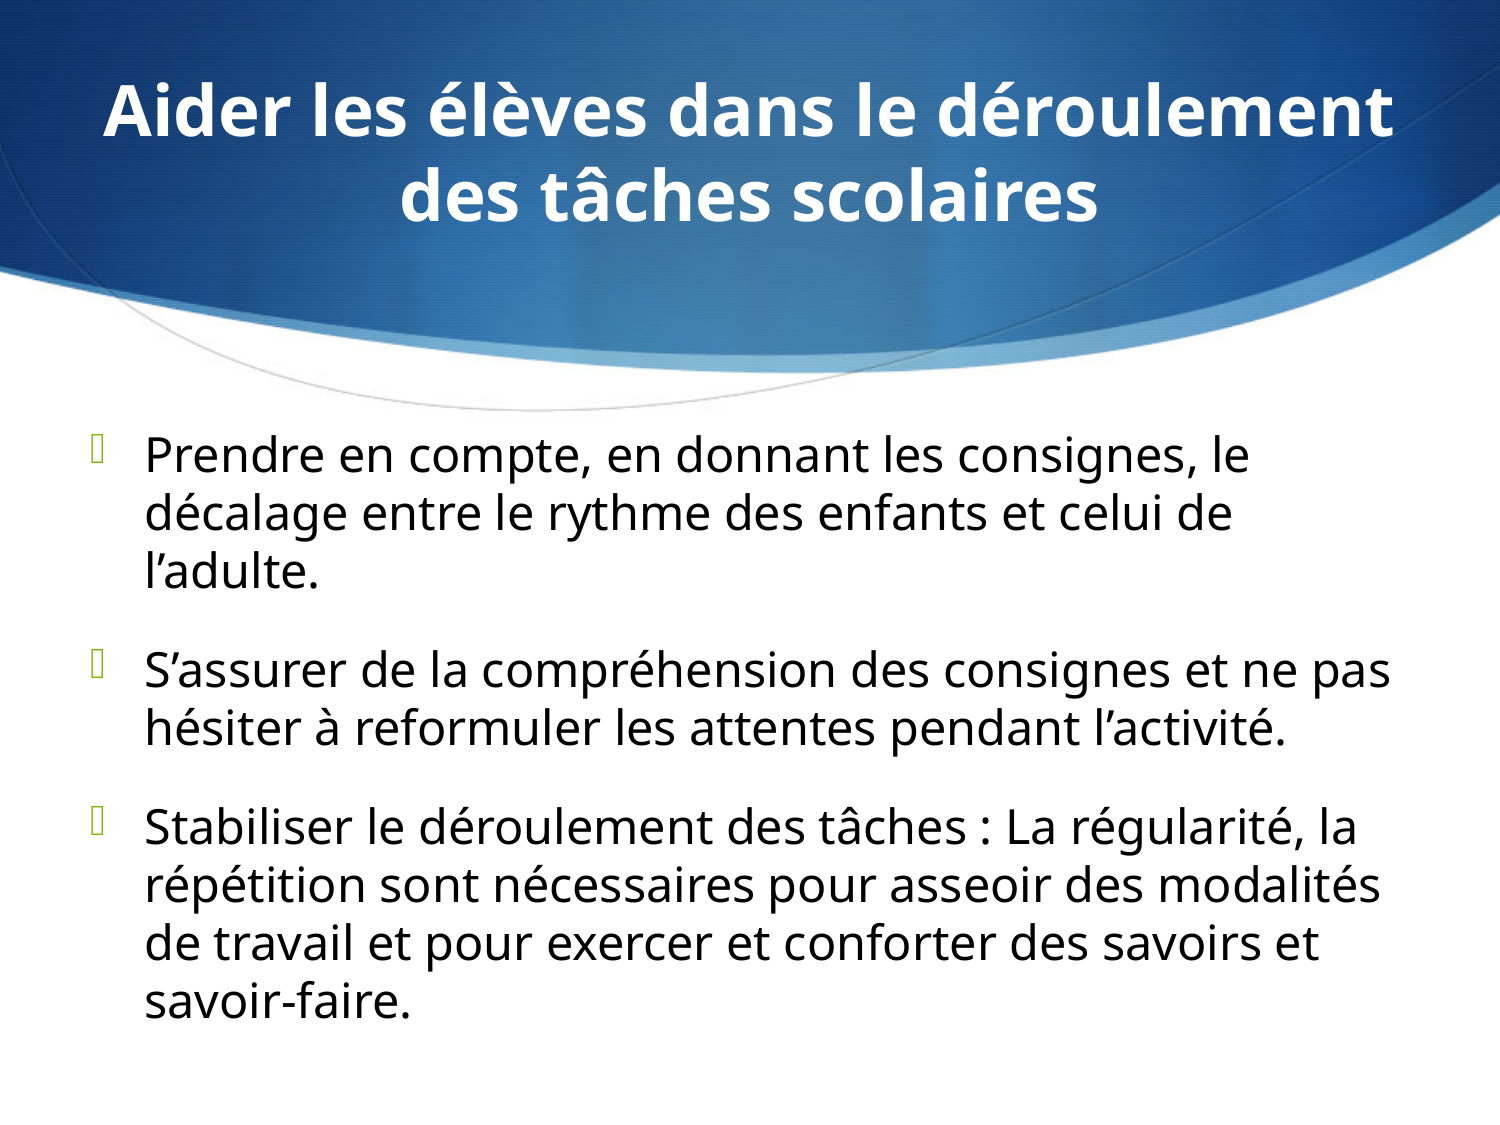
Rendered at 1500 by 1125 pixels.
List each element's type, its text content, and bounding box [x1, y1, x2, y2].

list Prendre en compte, en donnant les consignes, le décalage entre le rythme des enfants et celui de l’adulte. S’assurer de la compréhension des consignes et ne pas hésiter à reformuler les attentes pendant l’activité. Stabiliser le déroulement des tâches : La régularité, la répétition sont nécessaires pour asseoir des modalités de travail et pour exercer et conforter des savoirs et savoir-faire. [75, 416, 1425, 1079]
title Aider les élèves dans le déroulement des tâches scolaires [75, 56, 1425, 245]
picture [0, 0, 1500, 1125]
